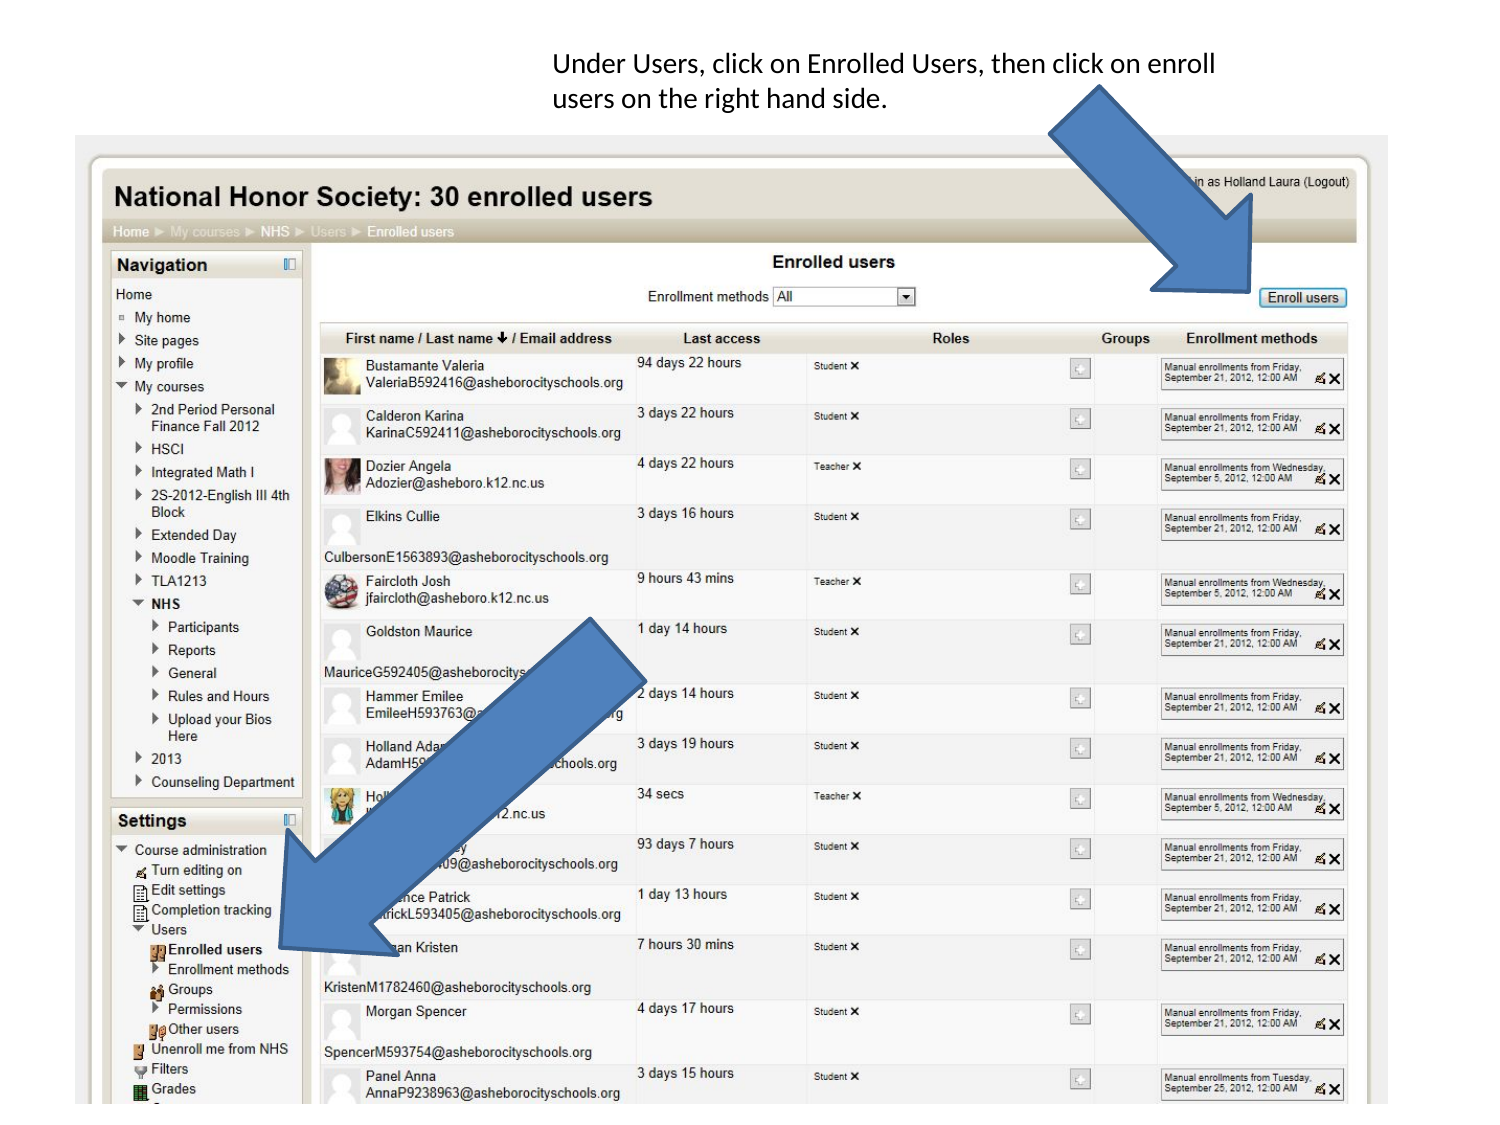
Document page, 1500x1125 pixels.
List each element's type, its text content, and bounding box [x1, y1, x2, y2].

text_box Under Users, click on Enrolled Users, then click on enroll users on the right hand side. [537, 37, 1250, 123]
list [74, 135, 1388, 1105]
text_box [1047, 84, 1149, 134]
